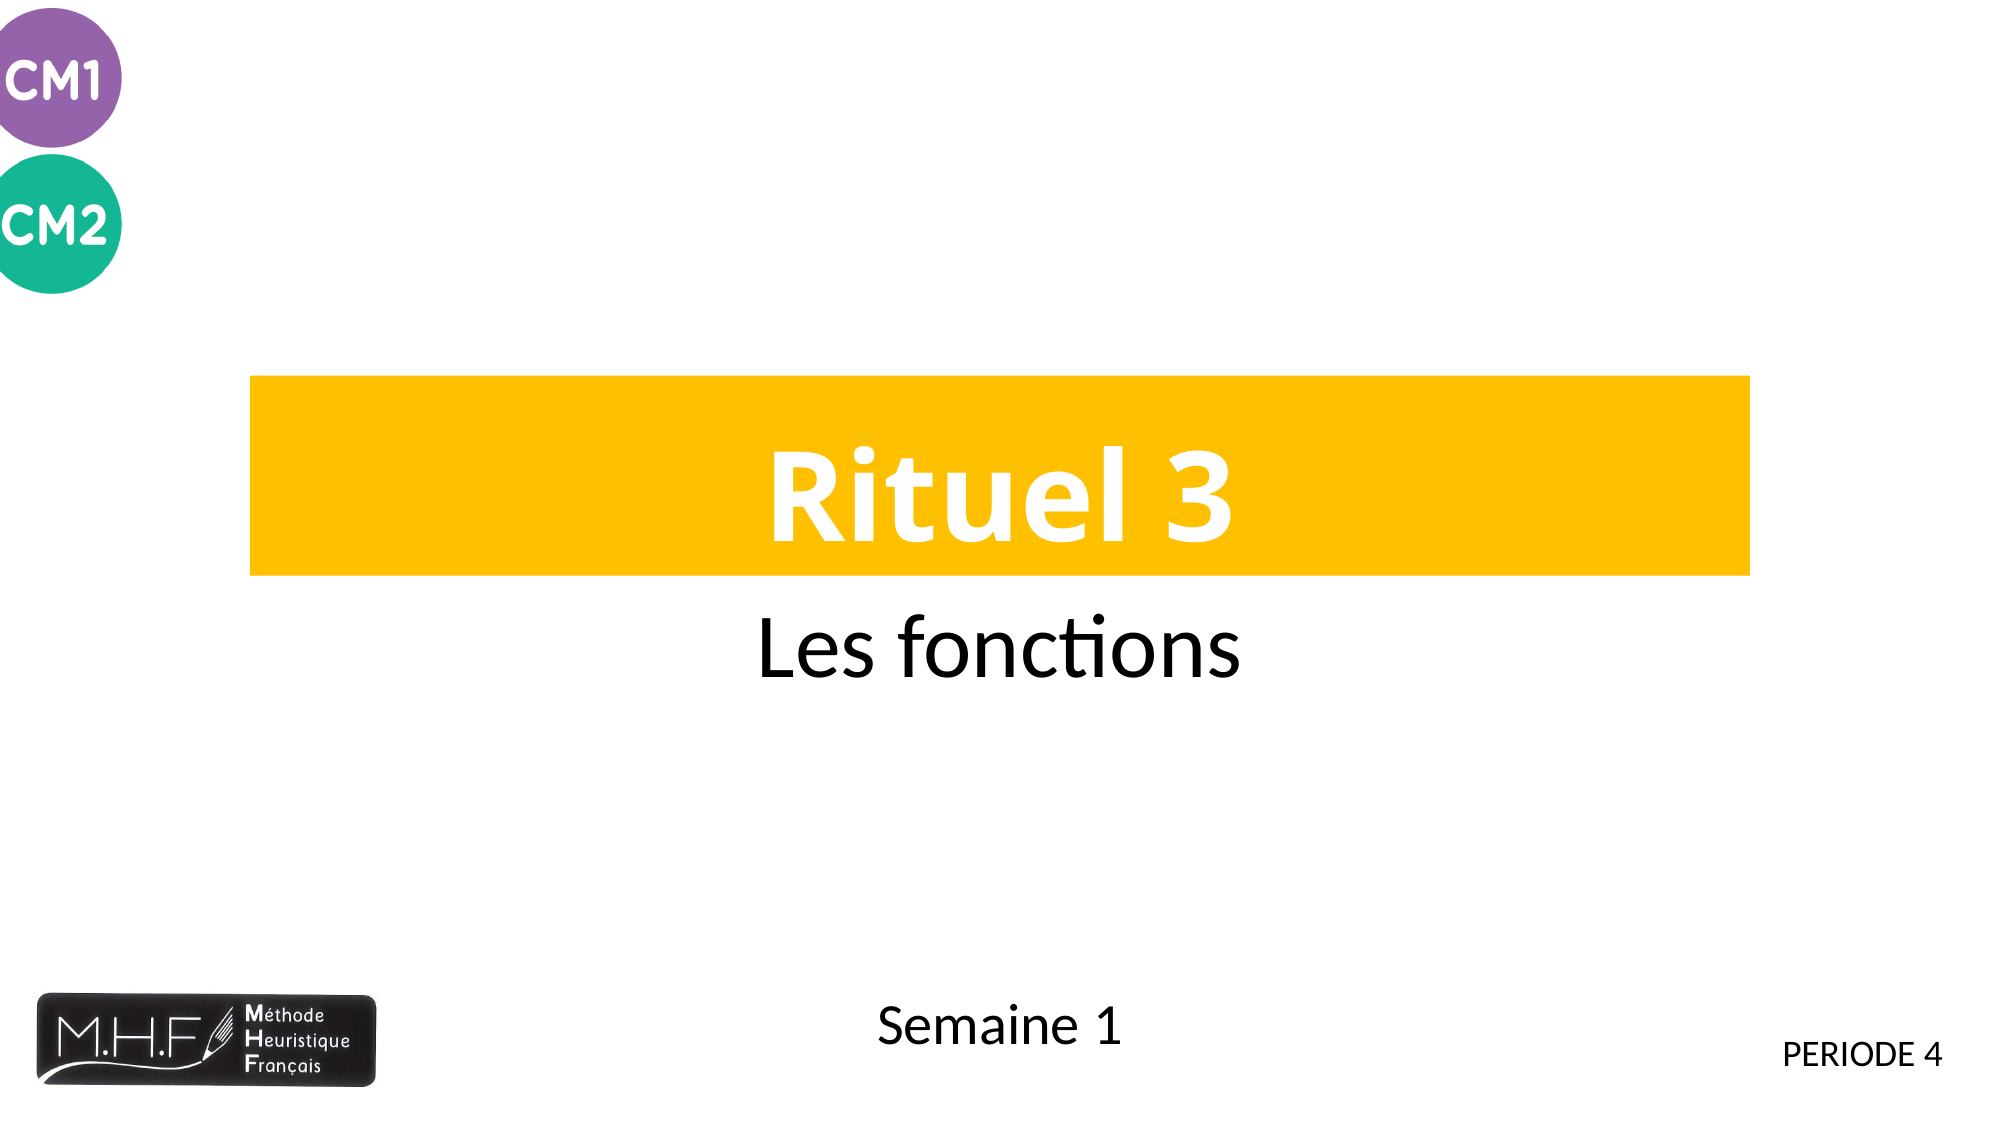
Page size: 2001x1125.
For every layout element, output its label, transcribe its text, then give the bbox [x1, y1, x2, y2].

text_box Semaine 1 [249, 987, 1750, 1118]
title Rituel 3 [249, 375, 1750, 576]
subtitle Les fonctions [249, 590, 1750, 863]
picture [0, 0, 134, 298]
text_box PERIODE 4 [1750, 1021, 1967, 1082]
picture [33, 990, 379, 1089]
